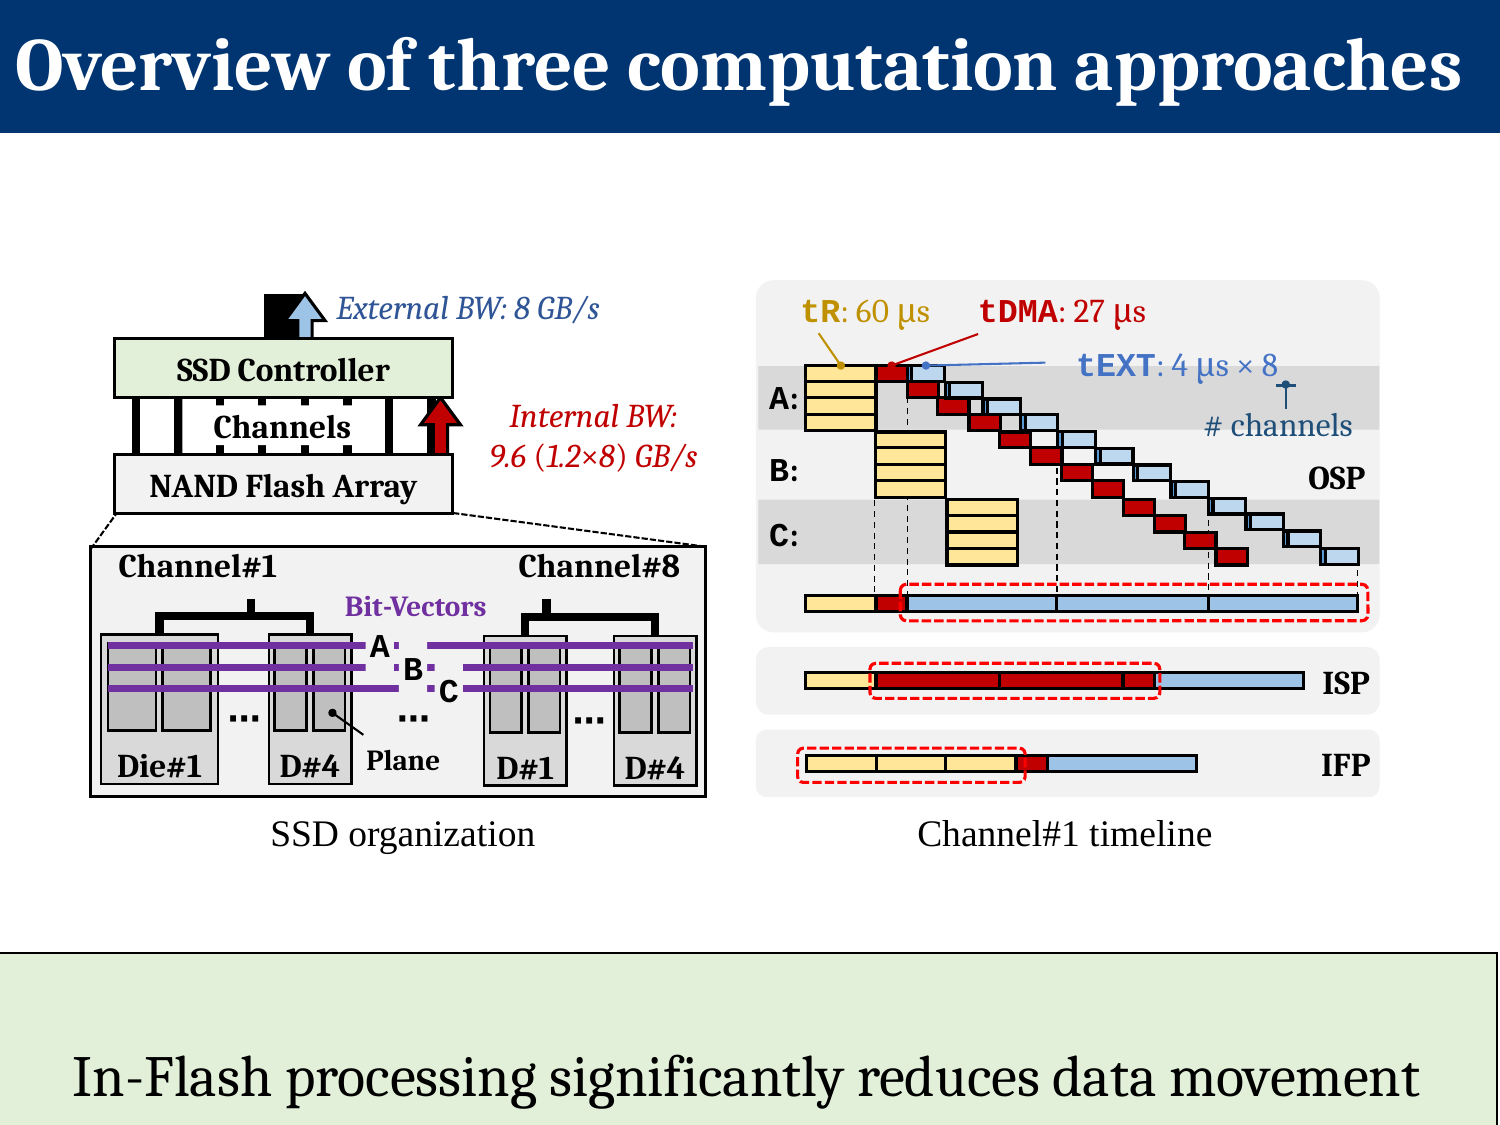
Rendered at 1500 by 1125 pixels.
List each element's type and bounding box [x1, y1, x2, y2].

text_box [0, 952, 1498, 1125]
title [0, 0, 1500, 133]
text_box [75, 268, 1390, 855]
